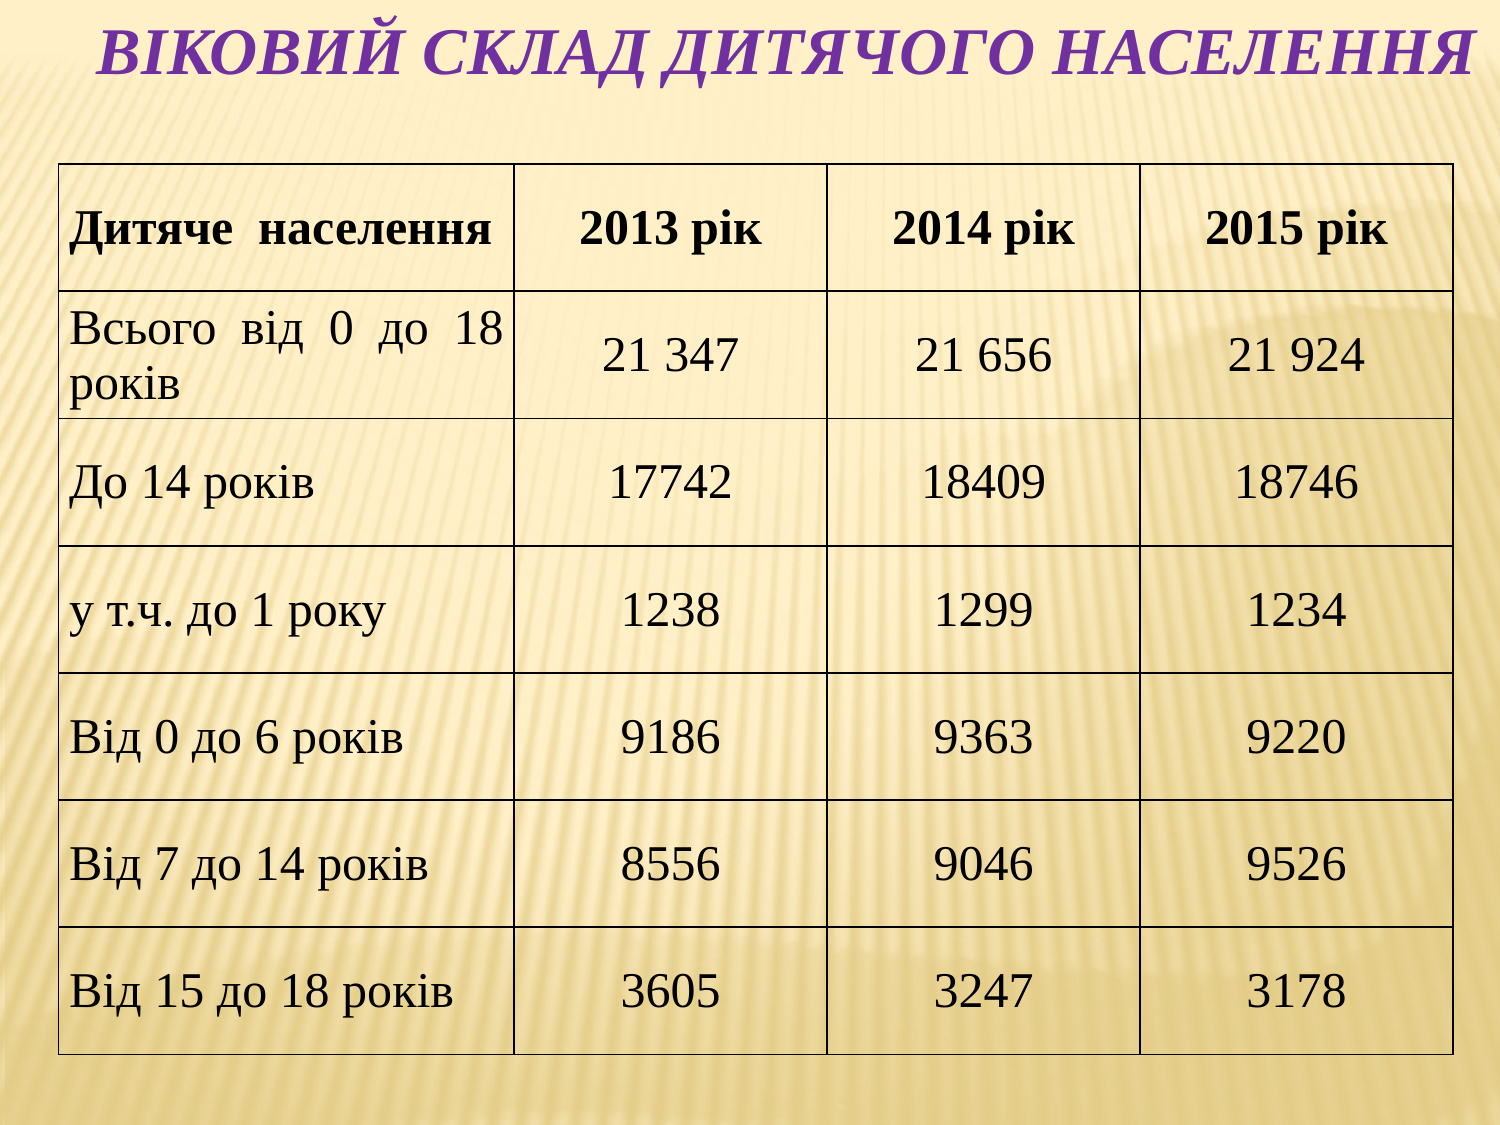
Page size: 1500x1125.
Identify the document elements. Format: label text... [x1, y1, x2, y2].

table_cell 21 656 [828, 292, 1139, 418]
table_cell 9526 [1141, 801, 1452, 926]
table_cell 9363 [828, 674, 1139, 799]
table_cell Від 15 до 18 років [59, 928, 513, 1054]
table_cell 18746 [1141, 419, 1452, 545]
table_cell 21 347 [515, 292, 826, 418]
table_cell 21 924 [1141, 292, 1452, 418]
table_cell 3247 [828, 928, 1139, 1054]
text_box ВІКОВИЙ СКЛАД ДИТЯЧОГО НАСЕЛЕННЯ [0, 0, 1499, 96]
table_cell 9046 [828, 801, 1139, 926]
table_cell 1234 [1141, 547, 1452, 672]
table_cell 3605 [515, 928, 826, 1054]
table_cell 9186 [515, 674, 826, 799]
table_header Дитяче населення [59, 165, 513, 290]
table_cell у т.ч. до 1 року [59, 547, 513, 672]
table_cell 3178 [1141, 928, 1452, 1054]
table_cell Від 7 до 14 років [59, 801, 513, 926]
table_cell Від 0 до 6 років [59, 674, 513, 799]
table_cell 1238 [515, 547, 826, 672]
table_cell До 14 років [59, 419, 513, 545]
table_cell 17742 [515, 419, 826, 545]
table_header 2014 рік [828, 165, 1139, 290]
table_cell 9220 [1141, 674, 1452, 799]
table_header 2015 рік [1141, 165, 1452, 290]
table_cell Всього від 0 до 18 років [59, 292, 513, 418]
table_cell 18409 [828, 419, 1139, 545]
table_cell 1299 [828, 547, 1139, 672]
table_header 2013 рік [515, 165, 826, 290]
table_cell 8556 [515, 801, 826, 926]
